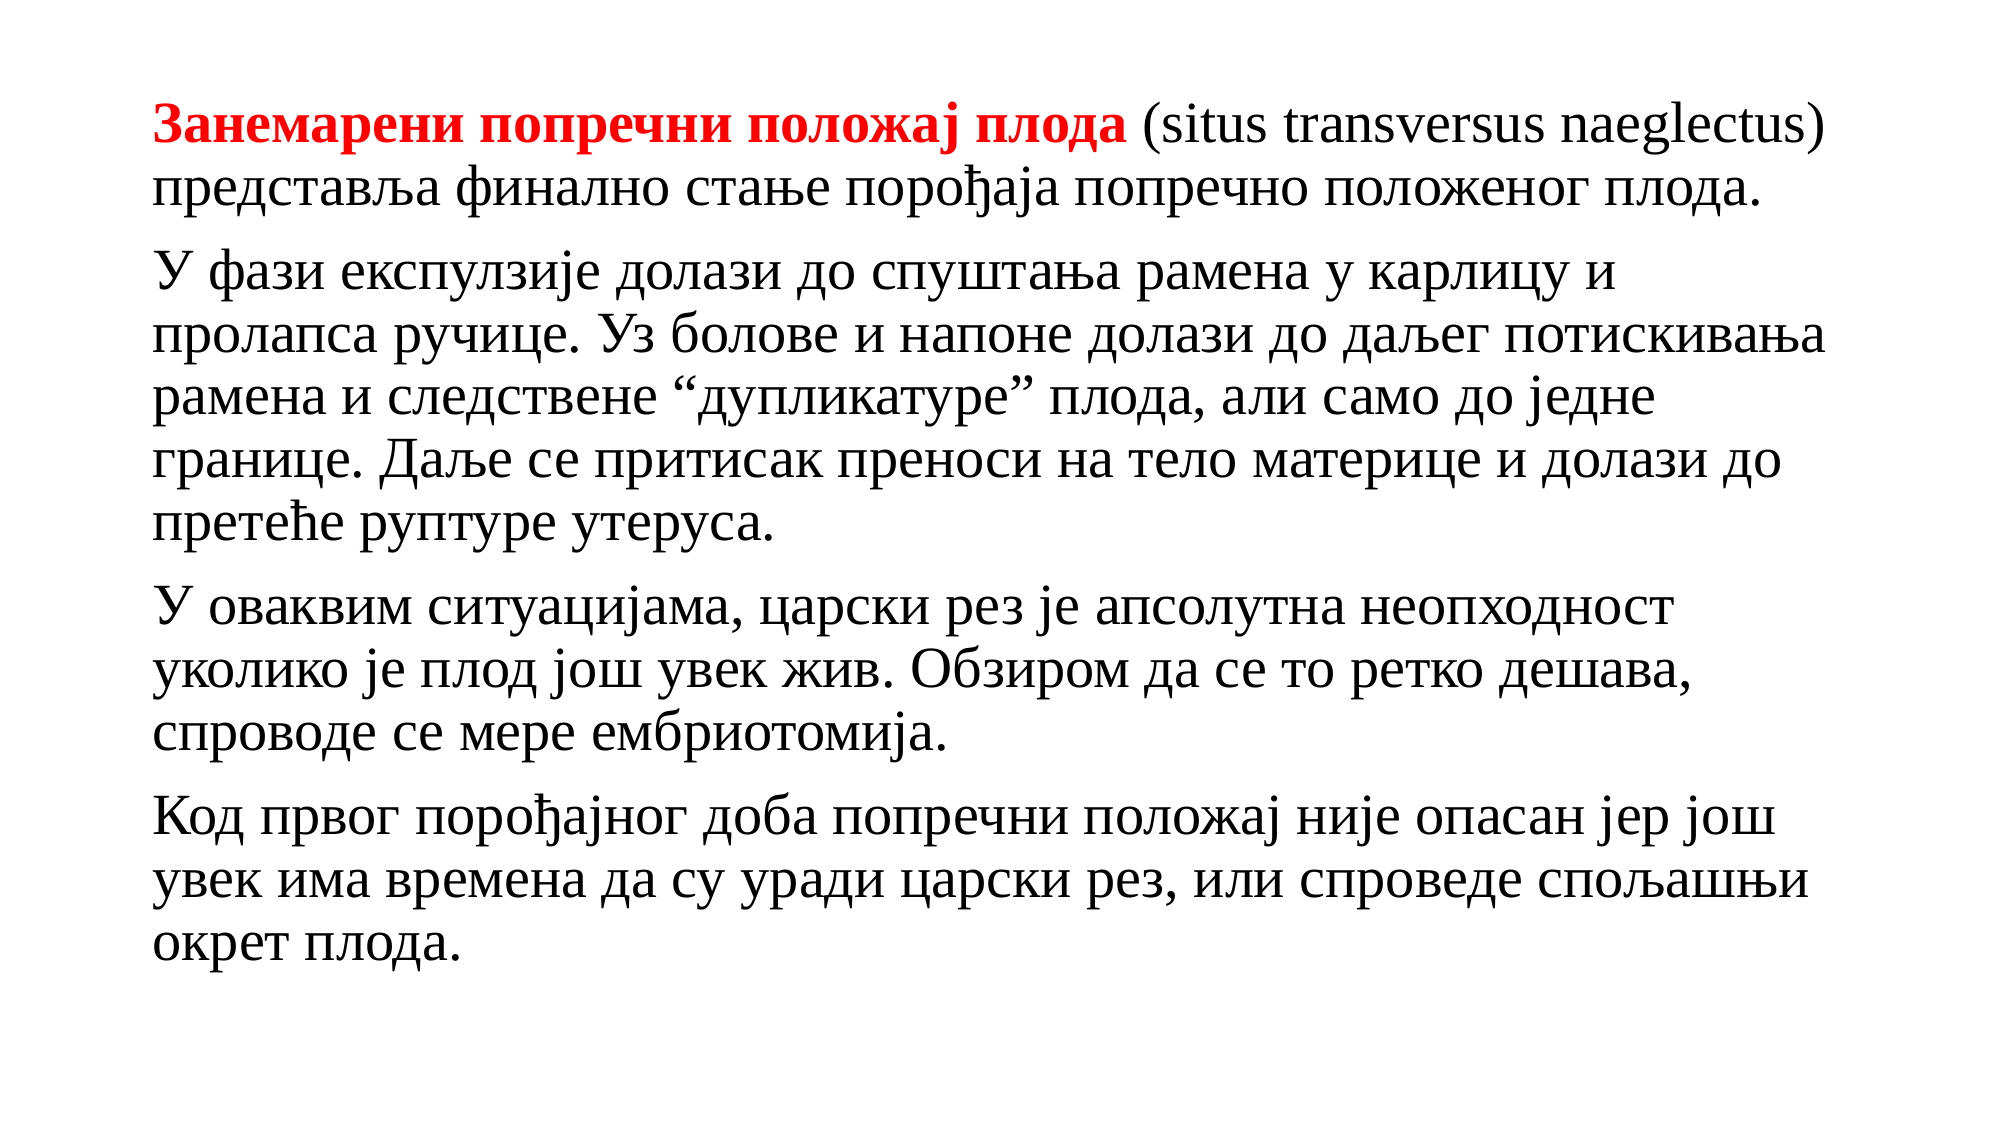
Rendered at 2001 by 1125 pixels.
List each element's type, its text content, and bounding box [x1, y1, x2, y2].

list Занемарени попречни положај плода (situs transversus naeglectus) представља финално стање порођаја попречно положеног плода. У фази експулзије долази до спуштања рамена у карлицу и пролапса ручице. Уз болове и напоне долази до даљег потискивања рамена и следствене “дупликатуре” плода, али само до једне границе. Даље се притисак преноси на тело материце и долази до претеће руптуре утеруса. У оваквим ситуацијама, царски рез је апсолутна неопходност уколико је плод још увек жив. Обзиром да се то ретко дешава, спроводе се мере ембриотомија. Код првог порођајног доба попречни положај није опасан јер још увек има времена да су уради царски рез, или спроведе спољашњи окрет плода. [137, 84, 1863, 1014]
